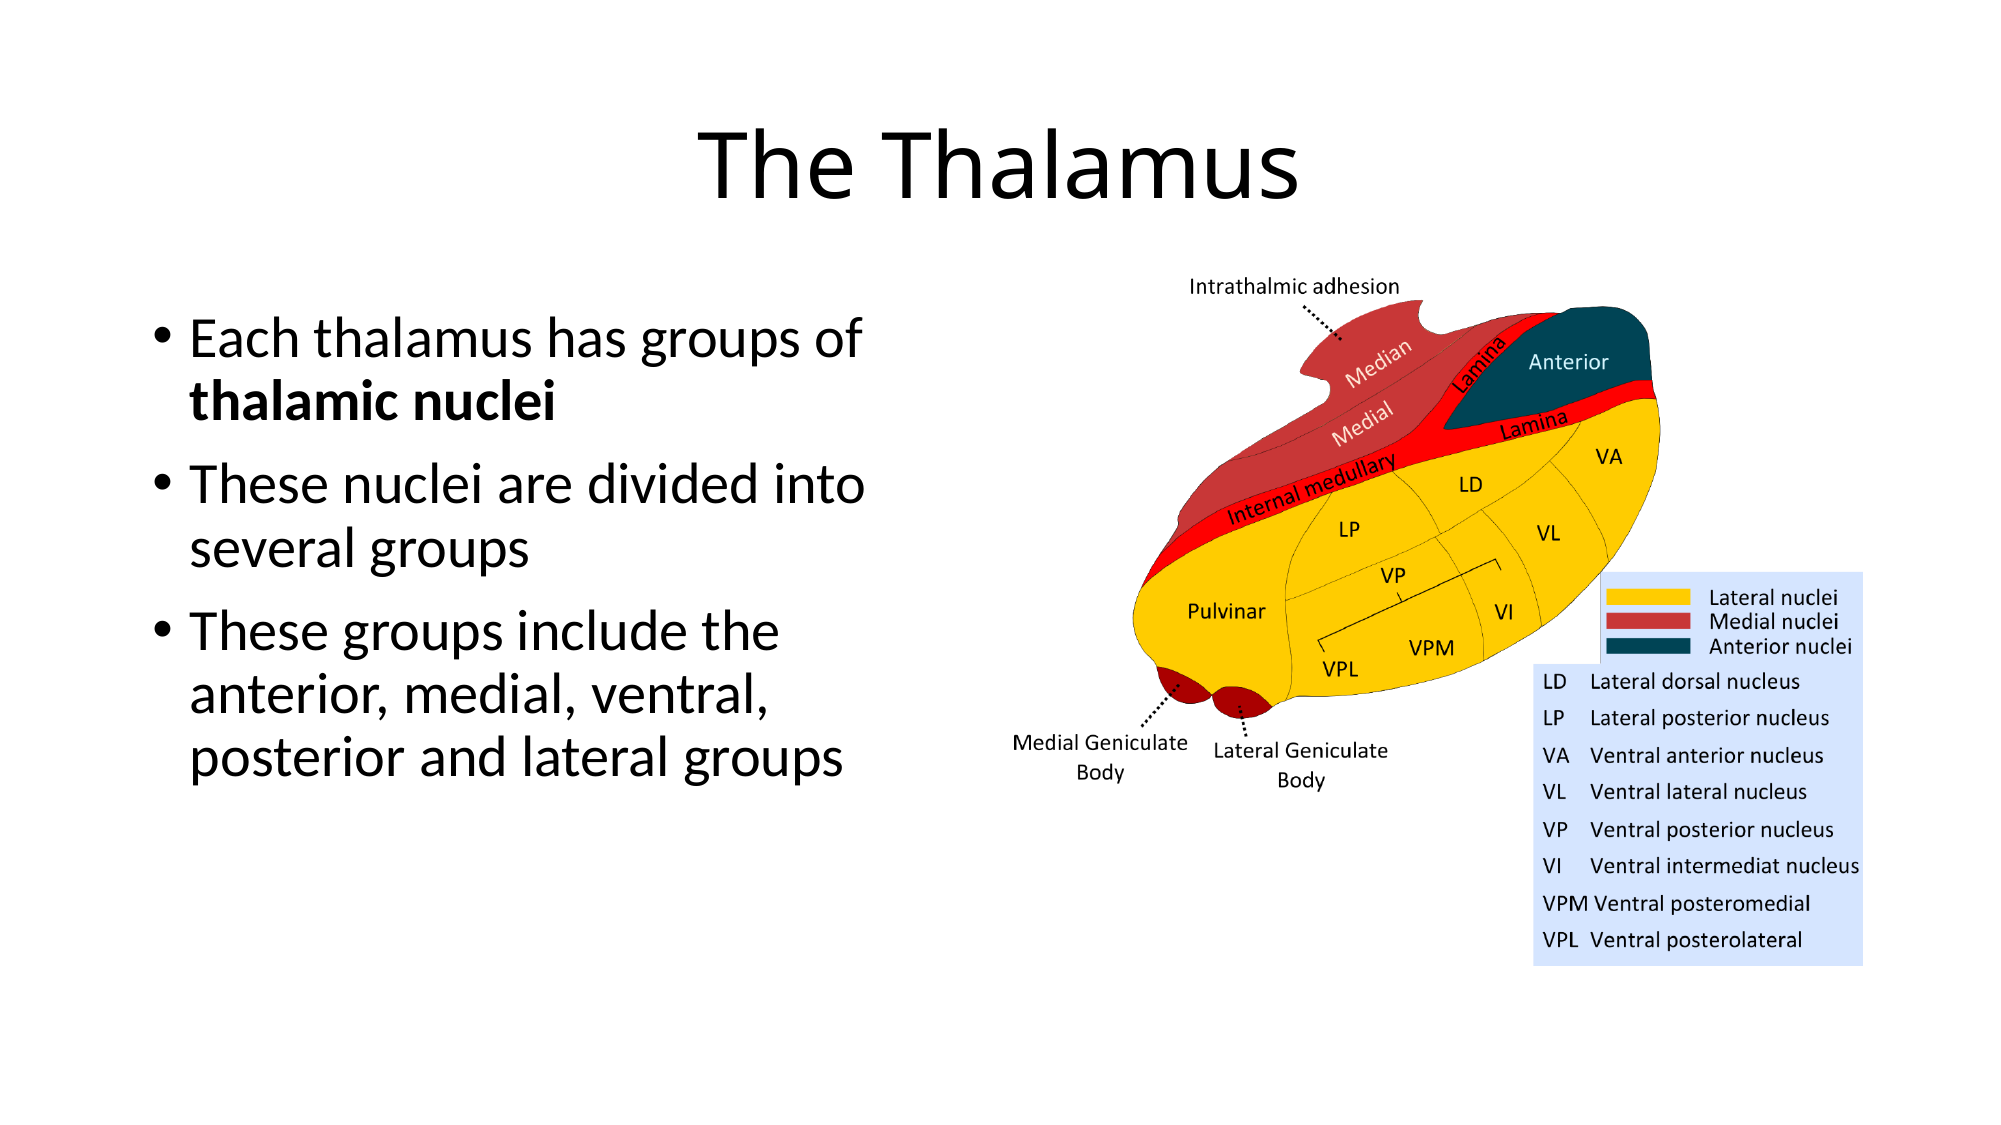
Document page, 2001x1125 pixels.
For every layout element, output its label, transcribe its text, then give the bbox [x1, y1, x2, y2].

title The Thalamus [137, 59, 1863, 278]
picture [1014, 277, 1863, 966]
list Each thalamus has groups of thalamic nuclei These nuclei are divided into several groups These groups include the anterior, medial, ventral, posterior and lateral groups [137, 299, 988, 1014]
